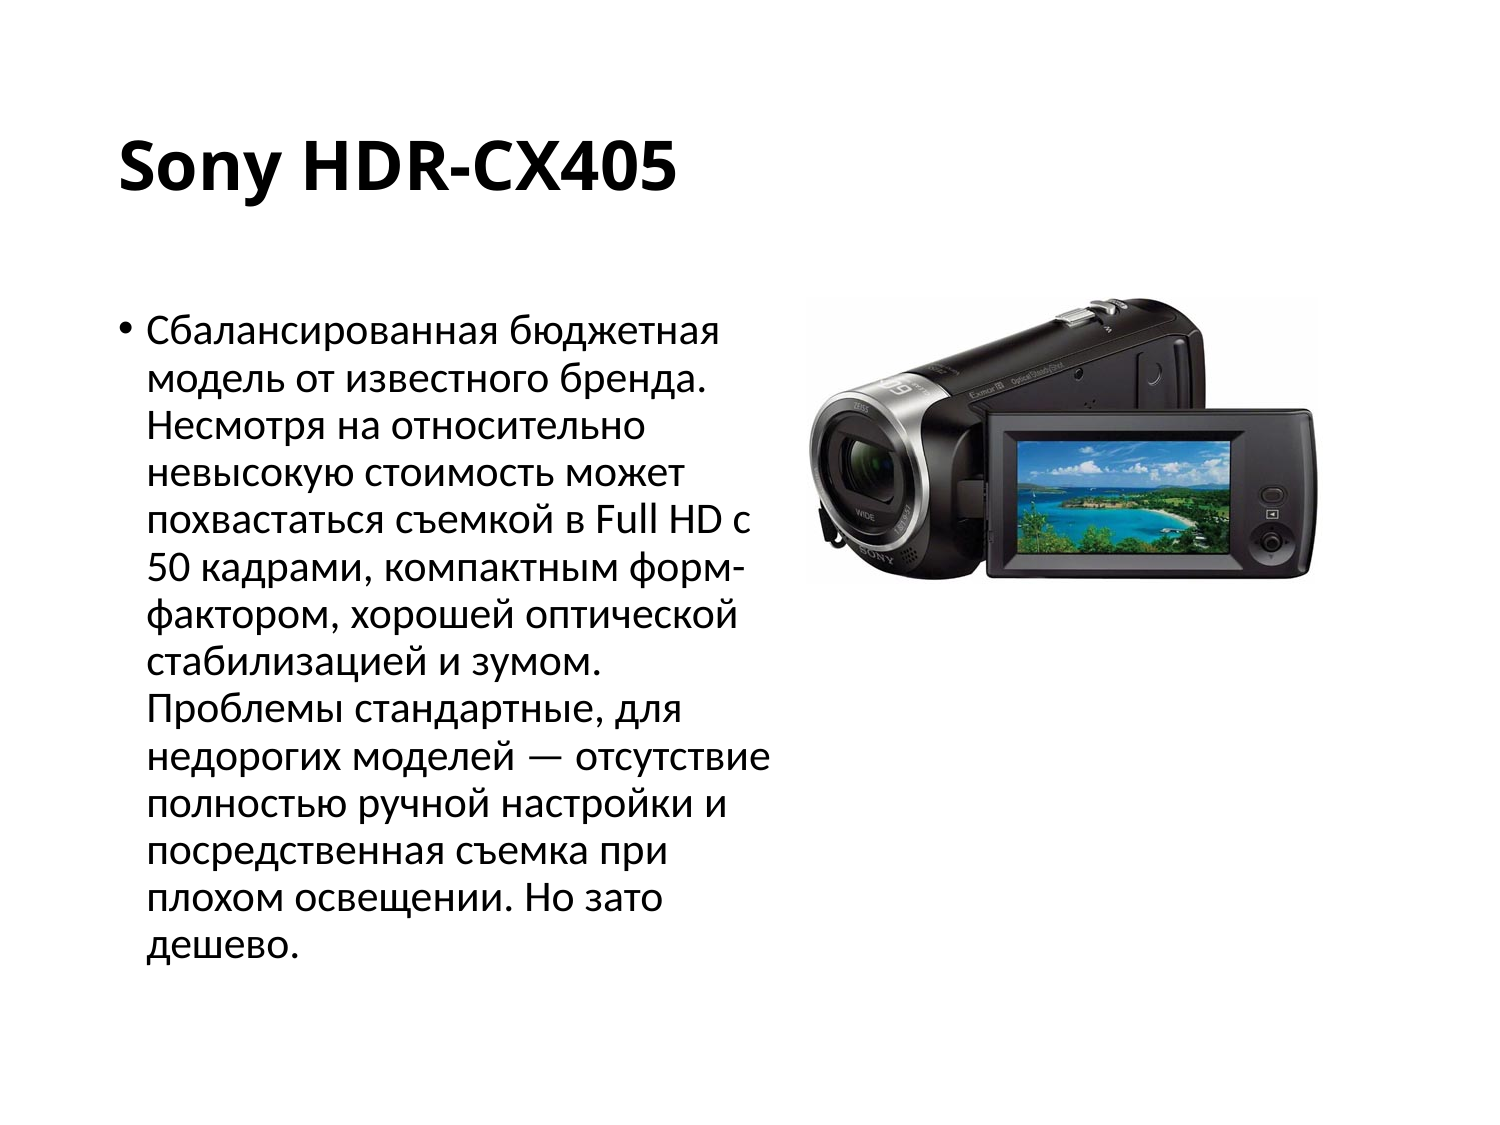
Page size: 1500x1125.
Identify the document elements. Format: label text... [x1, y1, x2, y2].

picture [749, 281, 1376, 633]
title Sony HDR-CX405 [103, 59, 1397, 278]
list Сбалансированная бюджетная модель от известного бренда. Несмотря на относительно невысокую стоимость может похвастаться съемкой в Full HD с 50 кадрами, компактным форм-фактором, хорошей оптической стабилизацией и зумом. Проблемы стандартные, для недорогих моделей — отсутствие полностью ручной настройки и посредственная съемка при плохом освещении. Но зато дешево. [103, 299, 802, 1014]
